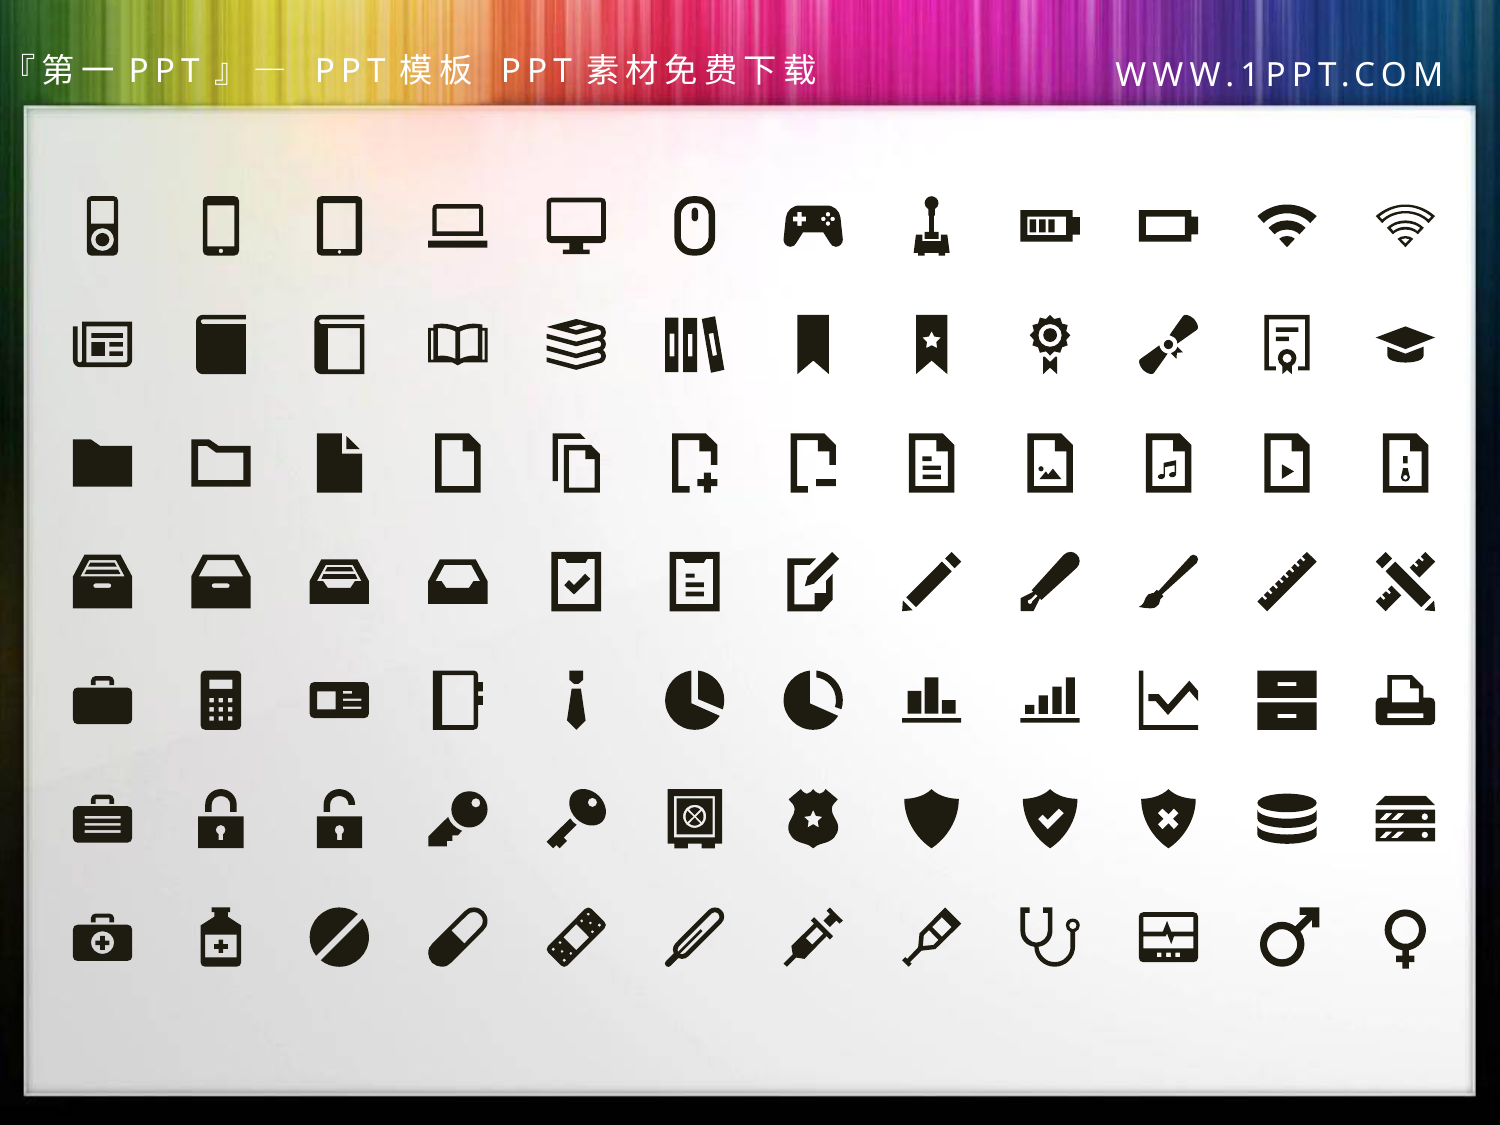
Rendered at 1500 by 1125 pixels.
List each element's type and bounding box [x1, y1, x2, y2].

text_box [72, 554, 133, 609]
text_box [904, 789, 959, 849]
text_box [546, 197, 606, 255]
text_box [1264, 314, 1310, 371]
text_box [320, 918, 369, 967]
text_box [1277, 349, 1297, 375]
text_box [1257, 793, 1317, 813]
text_box [1020, 907, 1080, 967]
text_box [552, 433, 586, 482]
text_box [674, 196, 716, 256]
text_box [790, 433, 836, 493]
text_box [72, 675, 133, 725]
text_box [1275, 327, 1299, 332]
text_box [314, 314, 365, 375]
text_box [689, 817, 701, 826]
text_box [72, 439, 133, 487]
text_box [1257, 702, 1317, 730]
text_box [1384, 909, 1426, 969]
text_box [566, 688, 586, 730]
text_box [788, 789, 839, 849]
text_box [1138, 670, 1199, 730]
text_box [902, 907, 962, 967]
text_box [804, 551, 840, 587]
text_box [1375, 809, 1436, 824]
text_box [1260, 907, 1320, 967]
text_box [197, 788, 244, 849]
text_box [1375, 795, 1436, 806]
text_box [1397, 236, 1414, 248]
text_box [432, 670, 483, 730]
text_box [689, 807, 701, 816]
text_box [546, 818, 577, 849]
text_box [451, 791, 488, 828]
text_box [551, 551, 602, 612]
text_box [1375, 204, 1436, 224]
text_box [346, 435, 360, 450]
text_box [1170, 346, 1183, 359]
text_box [922, 456, 932, 462]
text_box [1257, 204, 1317, 248]
text_box [696, 810, 704, 823]
text_box [428, 816, 463, 847]
text_box [88, 562, 117, 567]
text_box [701, 316, 725, 373]
text_box [685, 810, 694, 823]
text_box [1257, 551, 1317, 612]
text_box [1375, 827, 1436, 842]
text_box [321, 574, 358, 579]
text_box [1025, 704, 1035, 714]
text_box [1048, 219, 1055, 233]
text_box [1145, 433, 1192, 493]
text_box [324, 567, 354, 572]
text_box [672, 433, 718, 493]
text_box [84, 569, 121, 575]
text_box [200, 907, 242, 967]
text_box [1039, 219, 1046, 233]
text_box [109, 342, 123, 347]
text_box [316, 816, 363, 849]
text_box [1375, 326, 1436, 363]
text_box [428, 240, 488, 248]
text_box [428, 559, 488, 604]
text_box [1375, 585, 1402, 612]
text_box [72, 924, 133, 961]
text_box [1141, 789, 1196, 849]
text_box [1386, 220, 1424, 235]
text_box [309, 559, 369, 604]
text_box [95, 935, 110, 950]
text_box [1022, 789, 1078, 849]
text_box [309, 682, 369, 719]
text_box [1163, 339, 1174, 350]
text_box [1065, 677, 1075, 714]
text_box [1257, 670, 1317, 698]
text_box [1020, 718, 1080, 723]
text_box [1375, 675, 1436, 726]
text_box [816, 479, 836, 487]
text_box [901, 677, 962, 724]
text_box [91, 333, 123, 338]
text_box [191, 439, 251, 487]
text_box [1424, 600, 1436, 612]
text_box [72, 794, 133, 843]
text_box [214, 939, 228, 953]
text_box [109, 351, 123, 356]
text_box [428, 323, 488, 366]
text_box [916, 314, 948, 375]
text_box [202, 196, 240, 256]
text_box [1038, 695, 1048, 714]
text_box [664, 907, 725, 967]
text_box [667, 789, 723, 849]
text_box [664, 670, 725, 731]
text_box [924, 196, 939, 239]
text_box [191, 554, 251, 609]
text_box [200, 670, 242, 730]
text_box [1029, 219, 1037, 233]
text_box [691, 207, 699, 222]
text_box [1020, 210, 1080, 242]
text_box [1139, 345, 1168, 375]
text_box [428, 907, 488, 967]
text_box [569, 789, 606, 826]
text_box [72, 321, 133, 368]
text_box [546, 319, 606, 370]
text_box [685, 573, 695, 578]
text_box [1382, 433, 1429, 493]
text_box [683, 317, 698, 373]
text_box [783, 917, 834, 967]
text_box [685, 582, 704, 588]
text_box [564, 573, 591, 595]
text_box [902, 600, 913, 612]
text_box [676, 798, 713, 835]
text_box [86, 196, 119, 256]
text_box [1400, 468, 1411, 482]
text_box [91, 342, 105, 356]
text_box [1275, 336, 1289, 342]
text_box [1138, 210, 1199, 242]
text_box [316, 433, 363, 493]
text_box [669, 551, 720, 612]
text_box [1385, 561, 1432, 608]
text_box [1169, 314, 1198, 344]
text_box [1403, 456, 1408, 464]
text_box [563, 444, 600, 493]
text_box [787, 558, 833, 612]
text_box [685, 591, 704, 597]
text_box [569, 670, 584, 684]
text_box [1138, 912, 1199, 963]
text_box [783, 205, 843, 247]
picture [0, 0, 1500, 1125]
text_box [316, 196, 363, 256]
text_box [323, 789, 356, 812]
text_box [1409, 552, 1436, 578]
text_box [95, 232, 110, 247]
text_box [913, 234, 950, 256]
text_box [1029, 314, 1071, 375]
text_box [816, 670, 843, 710]
text_box [435, 433, 481, 493]
text_box [196, 314, 246, 375]
text_box [546, 907, 606, 967]
text_box [906, 561, 952, 608]
text_box [1039, 468, 1062, 480]
text_box [823, 907, 843, 928]
text_box [1157, 460, 1177, 480]
text_box [90, 913, 115, 923]
text_box [1138, 554, 1199, 609]
text_box [1375, 552, 1393, 569]
text_box [783, 670, 839, 730]
text_box [1027, 433, 1073, 493]
text_box [665, 317, 679, 373]
text_box [697, 472, 718, 493]
text_box [1257, 809, 1317, 828]
text_box [945, 552, 962, 569]
text_box [908, 433, 955, 493]
text_box [1257, 825, 1317, 844]
text_box [1148, 680, 1199, 715]
text_box [432, 204, 484, 236]
text_box [797, 314, 829, 375]
text_box [309, 907, 358, 956]
text_box [922, 474, 941, 480]
text_box [1020, 551, 1080, 612]
text_box [922, 465, 941, 470]
text_box [1264, 433, 1310, 493]
text_box [1281, 464, 1295, 479]
text_box [1052, 686, 1062, 714]
